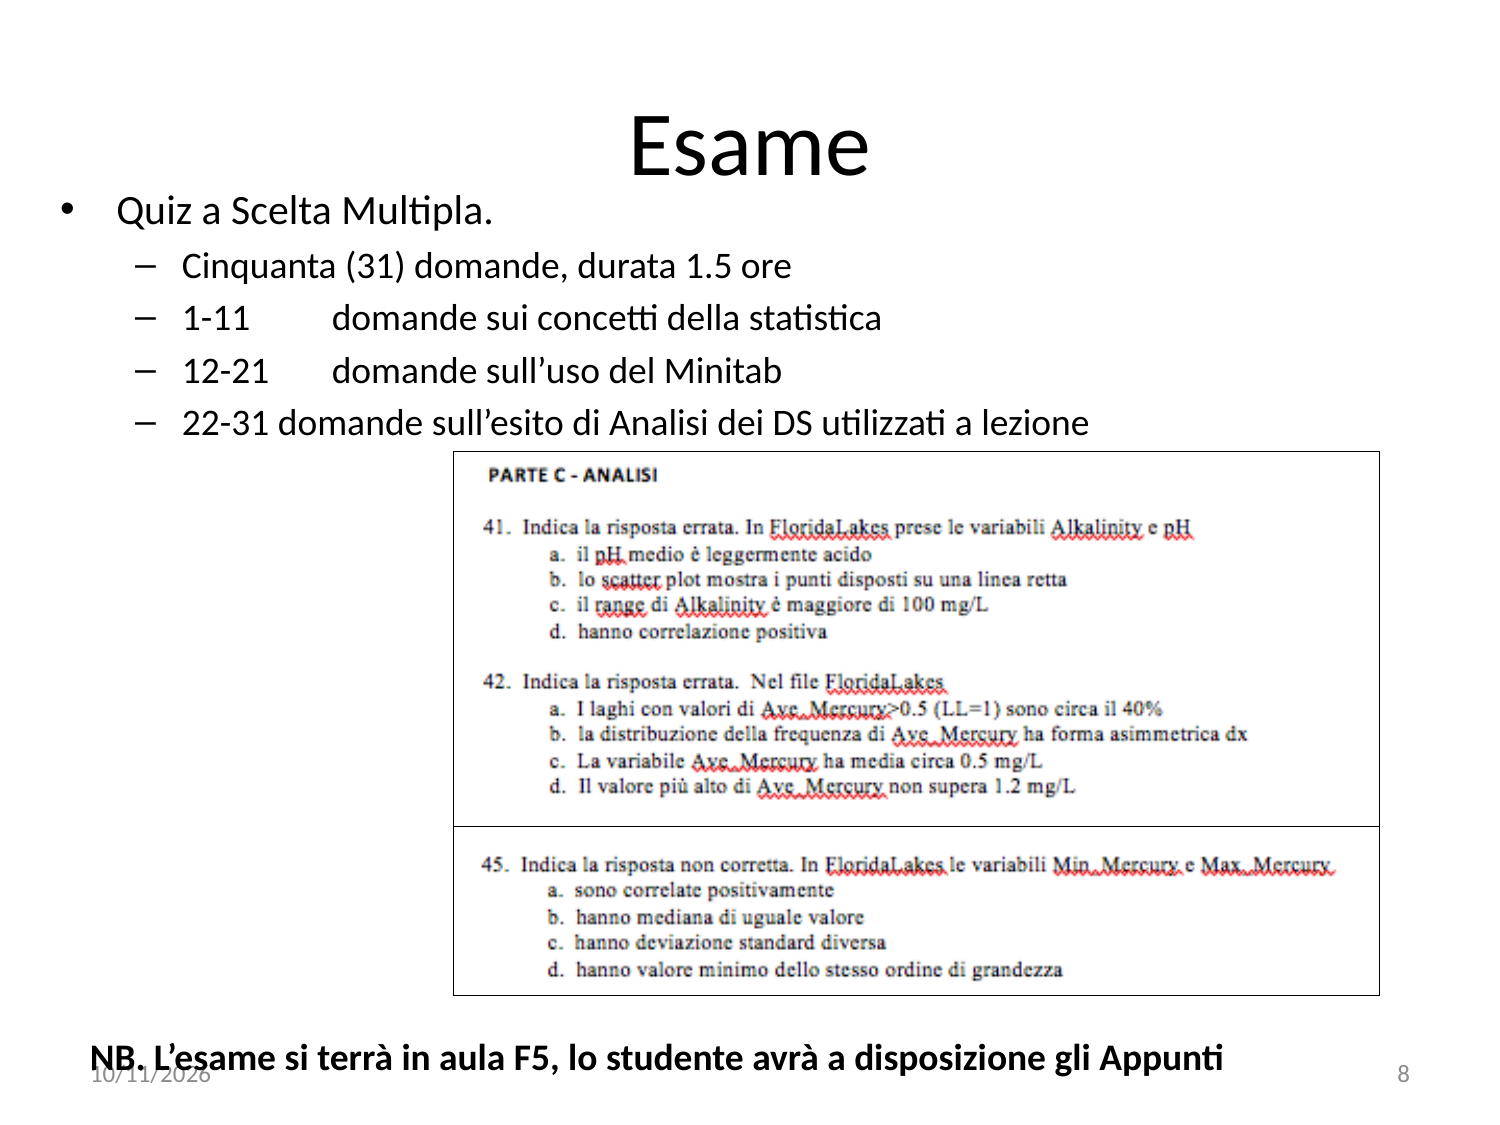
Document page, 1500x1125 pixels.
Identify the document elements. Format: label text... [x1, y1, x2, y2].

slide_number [75, 1042, 425, 1103]
text_box Quiz a Scelta Multipla. Cinquanta (31) domande, durata 1.5 ore 1-11 domande sui concetti della statistica 12-21 domande sull’uso del Minitab 22-31 domande sull’esito di Analisi dei DS utilizzati a lezione [45, 175, 1396, 476]
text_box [452, 451, 1380, 996]
text_box NB. L’esame si terrà in aula F5, lo studente avrà a disposizione gli Appunti [74, 1025, 1392, 1086]
title Esame [75, 45, 1425, 233]
slide_number 8 [1074, 1042, 1425, 1103]
